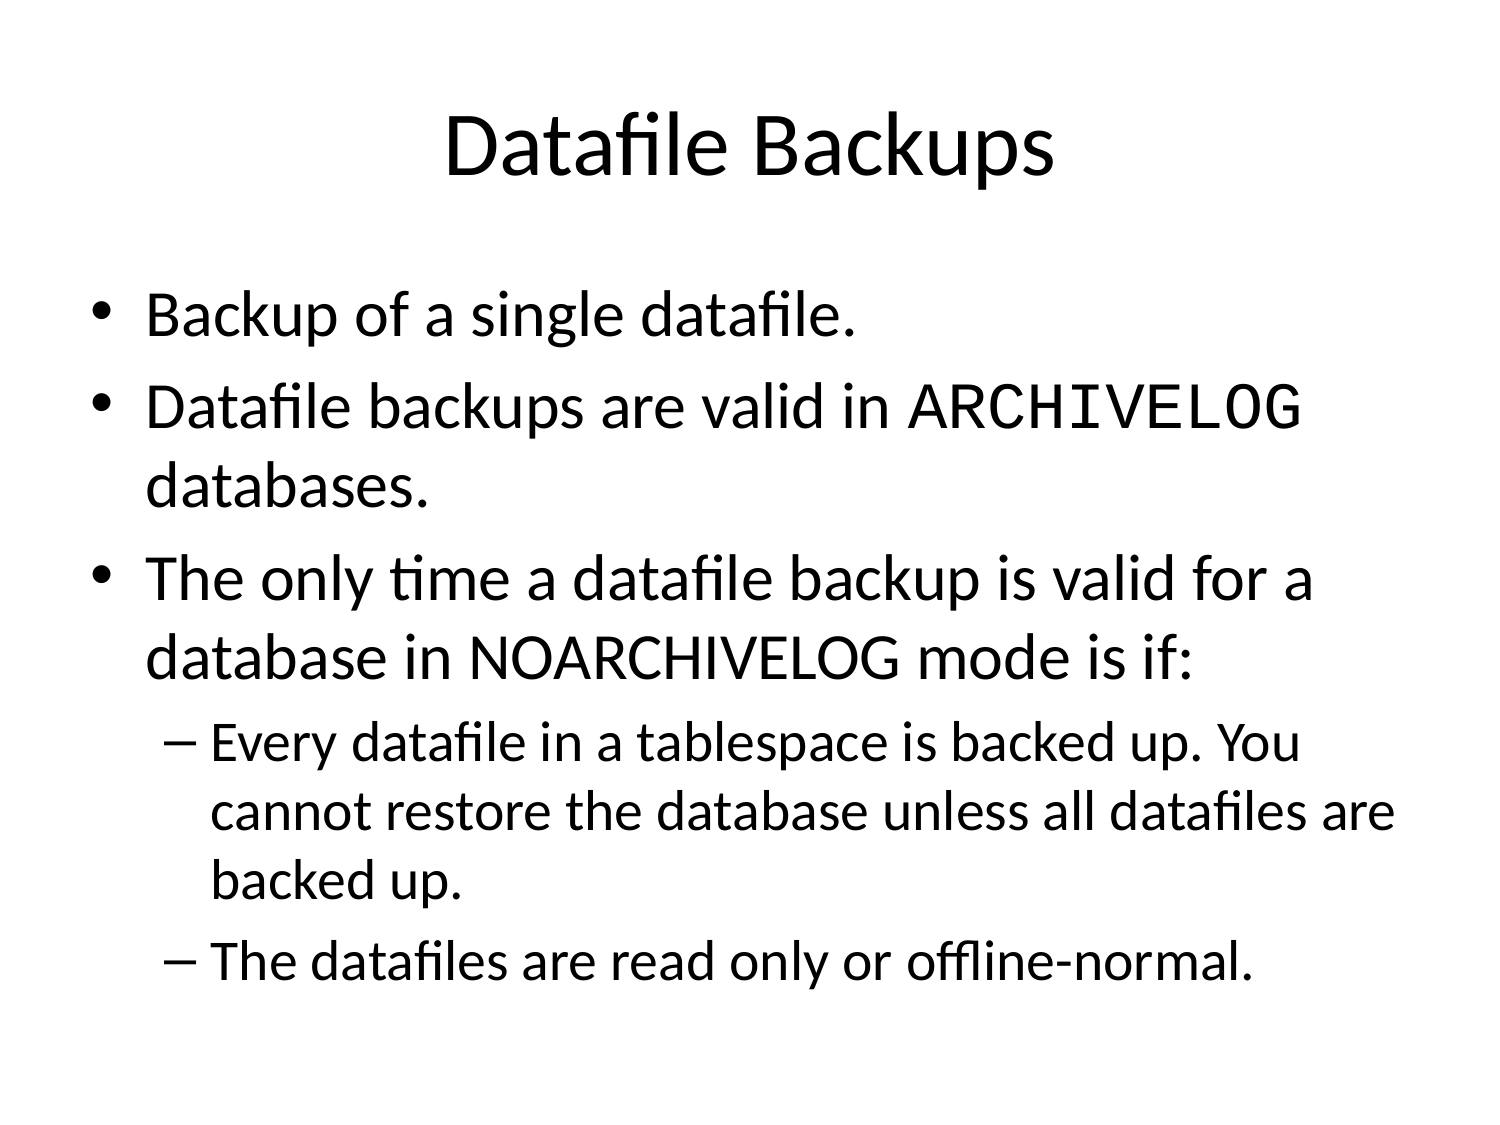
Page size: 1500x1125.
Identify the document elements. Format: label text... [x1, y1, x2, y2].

list Backup of a single datafile. Datafile backups are valid in ARCHIVELOG databases. The only time a datafile backup is valid for a database in NOARCHIVELOG mode is if: Every datafile in a tablespace is backed up. You cannot restore the database unless all datafiles are backed up. The datafiles are read only or offline-normal. [75, 262, 1425, 1005]
title Datafile Backups [75, 45, 1425, 233]
